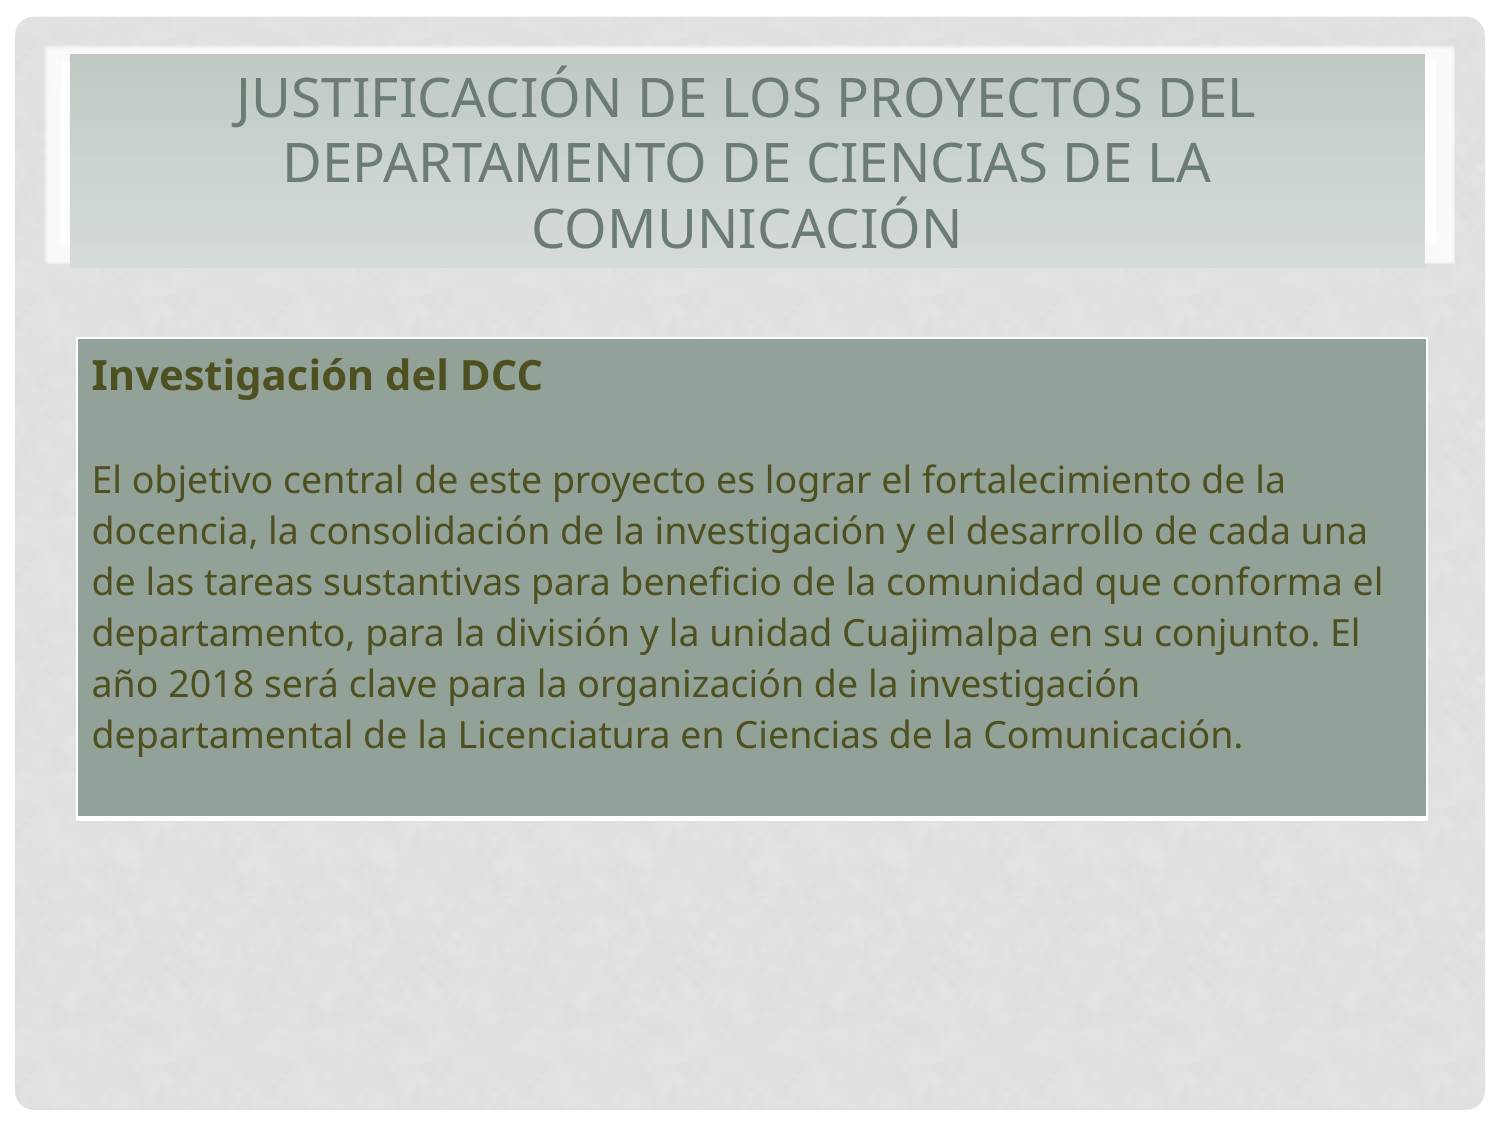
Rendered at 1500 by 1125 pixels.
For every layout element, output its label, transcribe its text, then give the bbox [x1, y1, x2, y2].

title JUSTIFICACIÓN de los proyectos Del departamento de ciencias de la comunicación [69, 54, 1425, 268]
table_header Investigación del DCC El objetivo central de este proyecto es lograr el fortalecimiento de la docencia, la consolidación de la investigación y el desarrollo de cada una de las tareas sustantivas para beneficio de la comunidad que conforma el departamento, para la división y la unidad Cuajimalpa en su conjunto. El año 2018 será clave para la organización de la investigación departamental de la Licenciatura en Ciencias de la Comunicación. [78, 339, 1426, 816]
